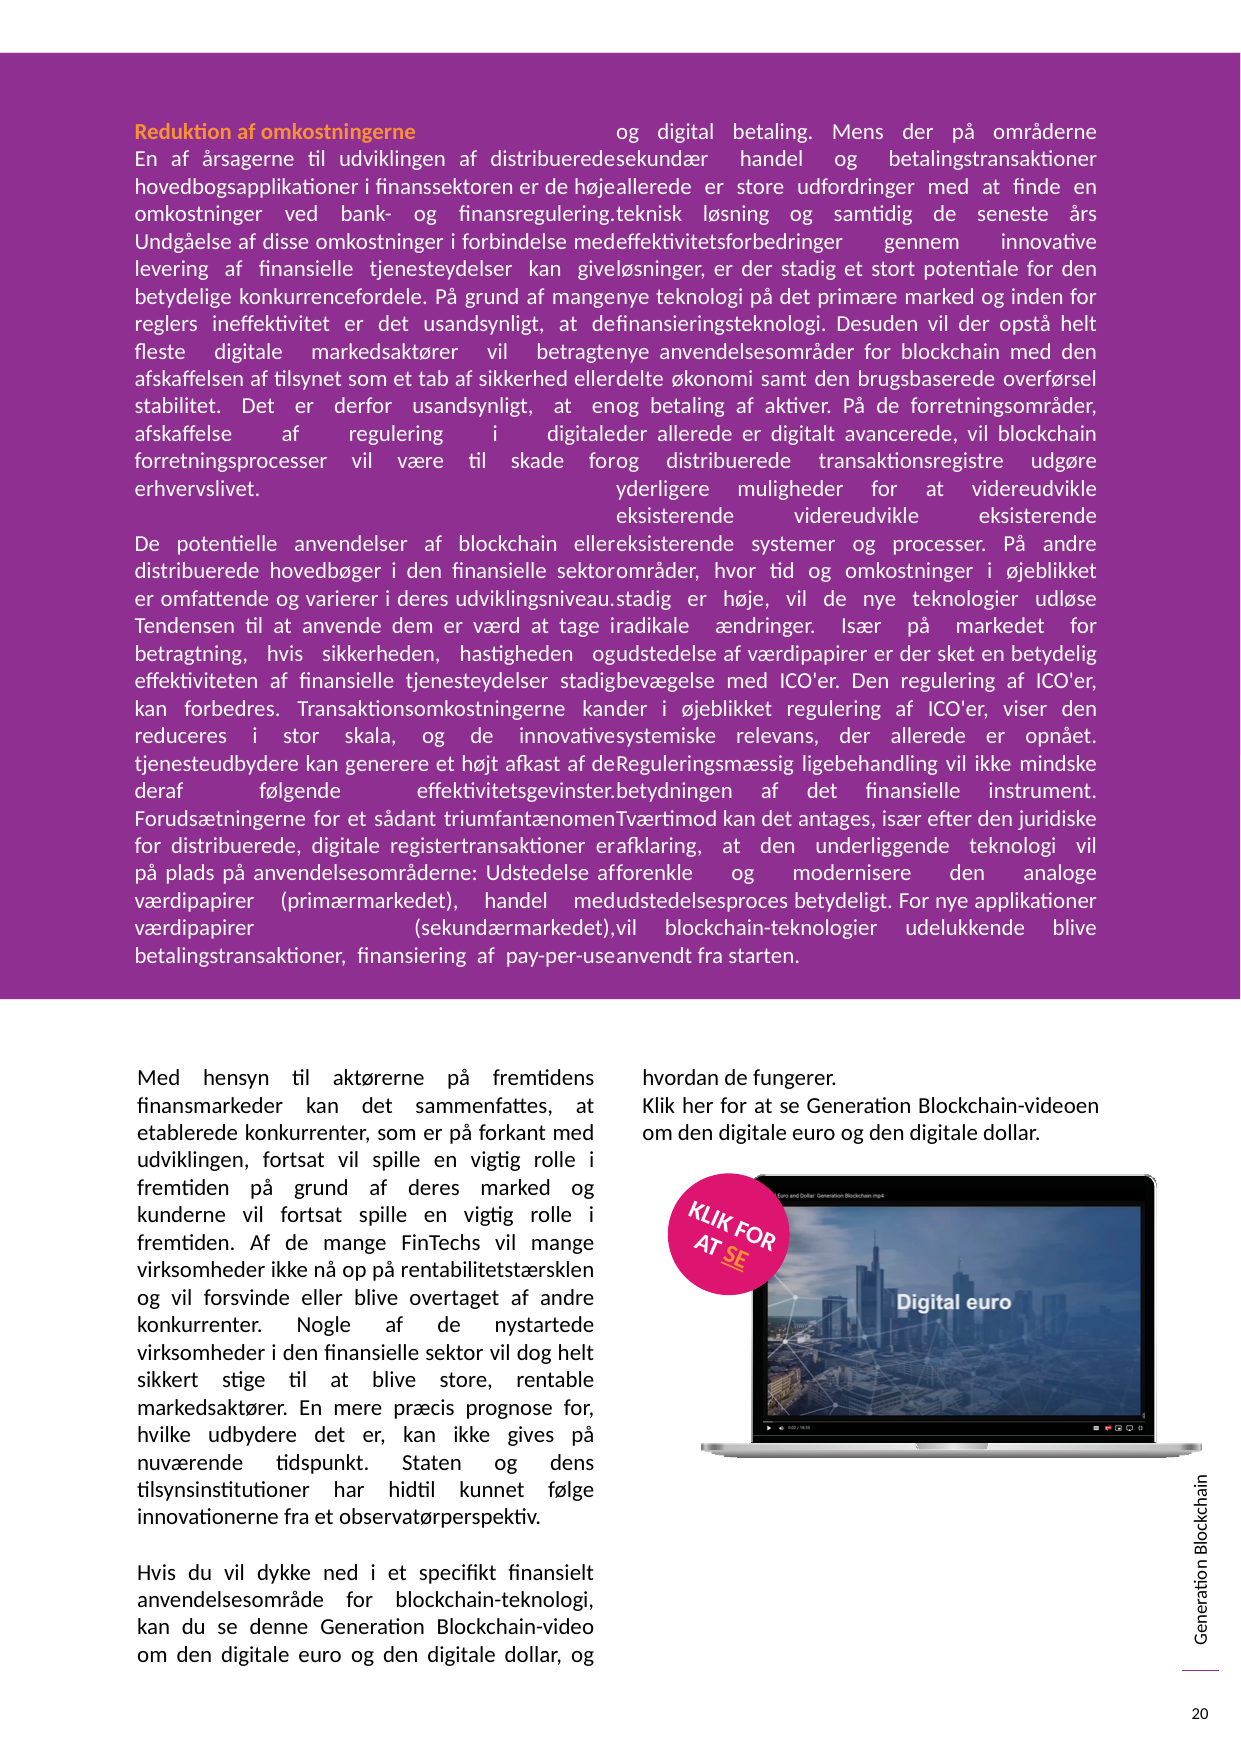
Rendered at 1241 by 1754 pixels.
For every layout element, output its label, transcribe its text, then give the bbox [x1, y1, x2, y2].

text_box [658, 1173, 794, 1296]
text_box [0, 52, 1241, 1000]
slide_number 20 [1169, 1674, 1231, 1751]
list Reduktion af omkostningerne En af årsagerne til udviklingen af distribuerede hovedbogsapplikationer i finanssektoren er de høje omkostninger ved bank- og finansregulering. Undgåelse af disse omkostninger i forbindelse med levering af finansielle tjenesteydelser kan give betydelige konkurrencefordele. På grund af mange reglers ineffektivitet er det usandsynligt, at de fleste digitale markedsaktører vil betragte afskaffelsen af tilsynet som et tab af sikkerhed eller stabilitet. Det er derfor usandsynligt, at en afskaffelse af regulering i digitale forretningsprocesser vil være til skade for erhvervslivet. De potentielle anvendelser af blockchain eller distribuerede hovedbøger i den finansielle sektor er omfattende og varierer i deres udviklingsniveau. Tendensen til at anvende dem er værd at tage i betragtning, hvis sikkerheden, hastigheden og effektiviteten af finansielle tjenesteydelser stadig kan forbedres. Transaktionsomkostningerne kan reduceres i stor skala, og de innovative tjenesteudbydere kan generere et højt afkast af de deraf følgende effektivitetsgevinster. Forudsætningerne for et sådant triumfantænomen for distribuerede, digitale registertransaktioner er på plads på anvendelsesområderne: Udstedelse af værdipapirer (primærmarkedet), handel med værdipapirer (sekundærmarkedet), betalingstransaktioner, finansiering af pay-per-use og digital betaling. Mens der på områderne sekundær handel og betalingstransaktioner allerede er store udfordringer med at finde en teknisk løsning og samtidig de seneste års effektivitetsforbedringer gennem innovative løsninger, er der stadig et stort potentiale for den nye teknologi på det primære marked og inden for finansieringsteknologi. Desuden vil der opstå helt nye anvendelsesområder for blockchain med den delte økonomi samt den brugsbaserede overførsel og betaling af aktiver. På de forretningsområder, der allerede er digitalt avancerede, vil blockchain og distribuerede transaktionsregistre udgøre yderligere muligheder for at videreudvikle eksisterende videreudvikle eksisterende eksisterende systemer og processer. På andre områder, hvor tid og omkostninger i øjeblikket stadig er høje, vil de nye teknologier udløse radikale ændringer. Især på markedet for udstedelse af værdipapirer er der sket en betydelig bevægelse med ICO'er. Den regulering af ICO'er, der i øjeblikket regulering af ICO'er, viser den systemiske relevans, der allerede er opnået. Reguleringsmæssig ligebehandling vil ikke mindske betydningen af det finansielle instrument. Tværtimod kan det antages, især efter den juridiske afklaring, at den underliggende teknologi vil forenkle og modernisere den analoge udstedelsesproces betydeligt. For nye applikationer vil blockchain-teknologier udelukkende blive anvendt fra starten. [119, 109, 1113, 725]
picture [763, 1188, 1145, 1434]
text_box Med hensyn til aktørerne på fremtidens finansmarkeder kan det sammenfattes, at etablerede konkurrenter, som er på forkant med udviklingen, fortsat vil spille en vigtig rolle i fremtiden på grund af deres marked og kunderne vil fortsat spille en vigtig rolle i fremtiden. Af de mange FinTechs vil mange virksomheder ikke nå op på rentabilitetstærsklen og vil forsvinde eller blive overtaget af andre konkurrenter. Nogle af de nystartede virksomheder i den finansielle sektor vil dog helt sikkert stige til at blive store, rentable markedsaktører. En mere præcis prognose for, hvilke udbydere det er, kan ikke gives på nuværende tidspunkt. Staten og dens tilsynsinstitutioner har hidtil kunnet følge innovationerne fra et observatørperspektiv. Hvis du vil dykke ned i et specifikt finansielt anvendelsesområde for blockchain-teknologi, kan du se denne Generation Blockchain-video om den digitale euro og den digitale dollar, og hvordan de fungerer. Klik her for at se Generation Blockchain-videoen om den digitale euro og den digitale dollar. [122, 1055, 1116, 1701]
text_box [701, 1174, 1202, 1458]
